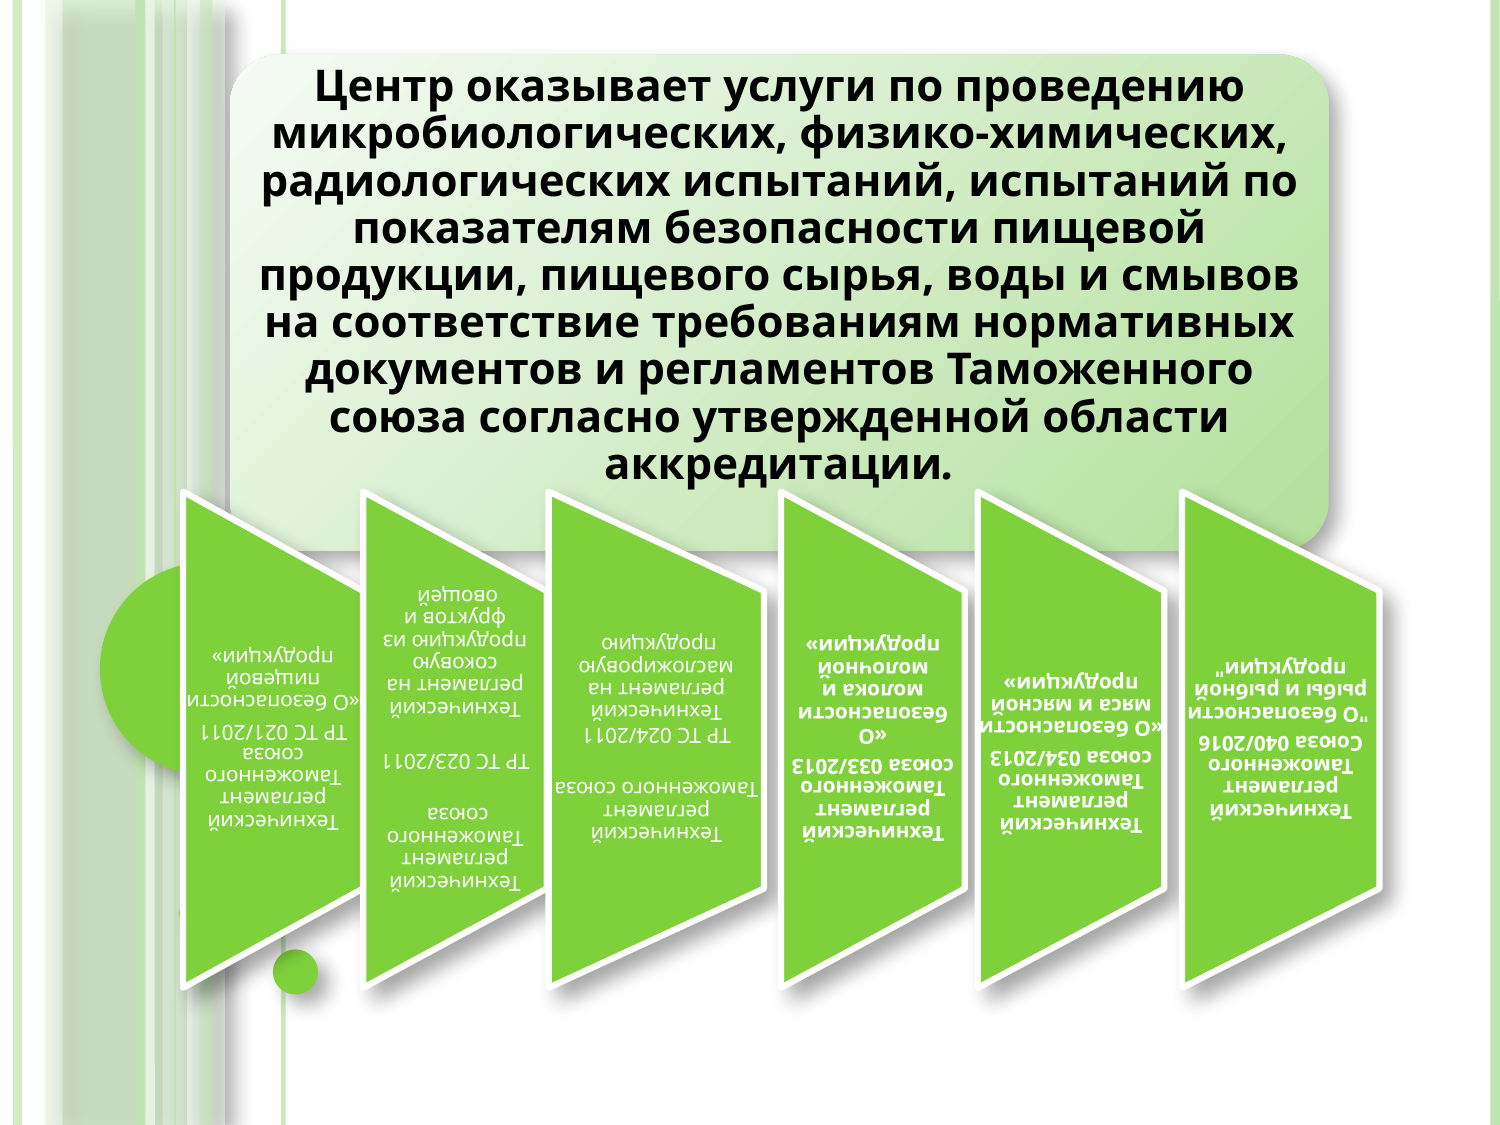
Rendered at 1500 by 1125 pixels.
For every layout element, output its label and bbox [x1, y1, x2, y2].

text_box [229, 54, 1329, 491]
text_box [182, 491, 1389, 988]
